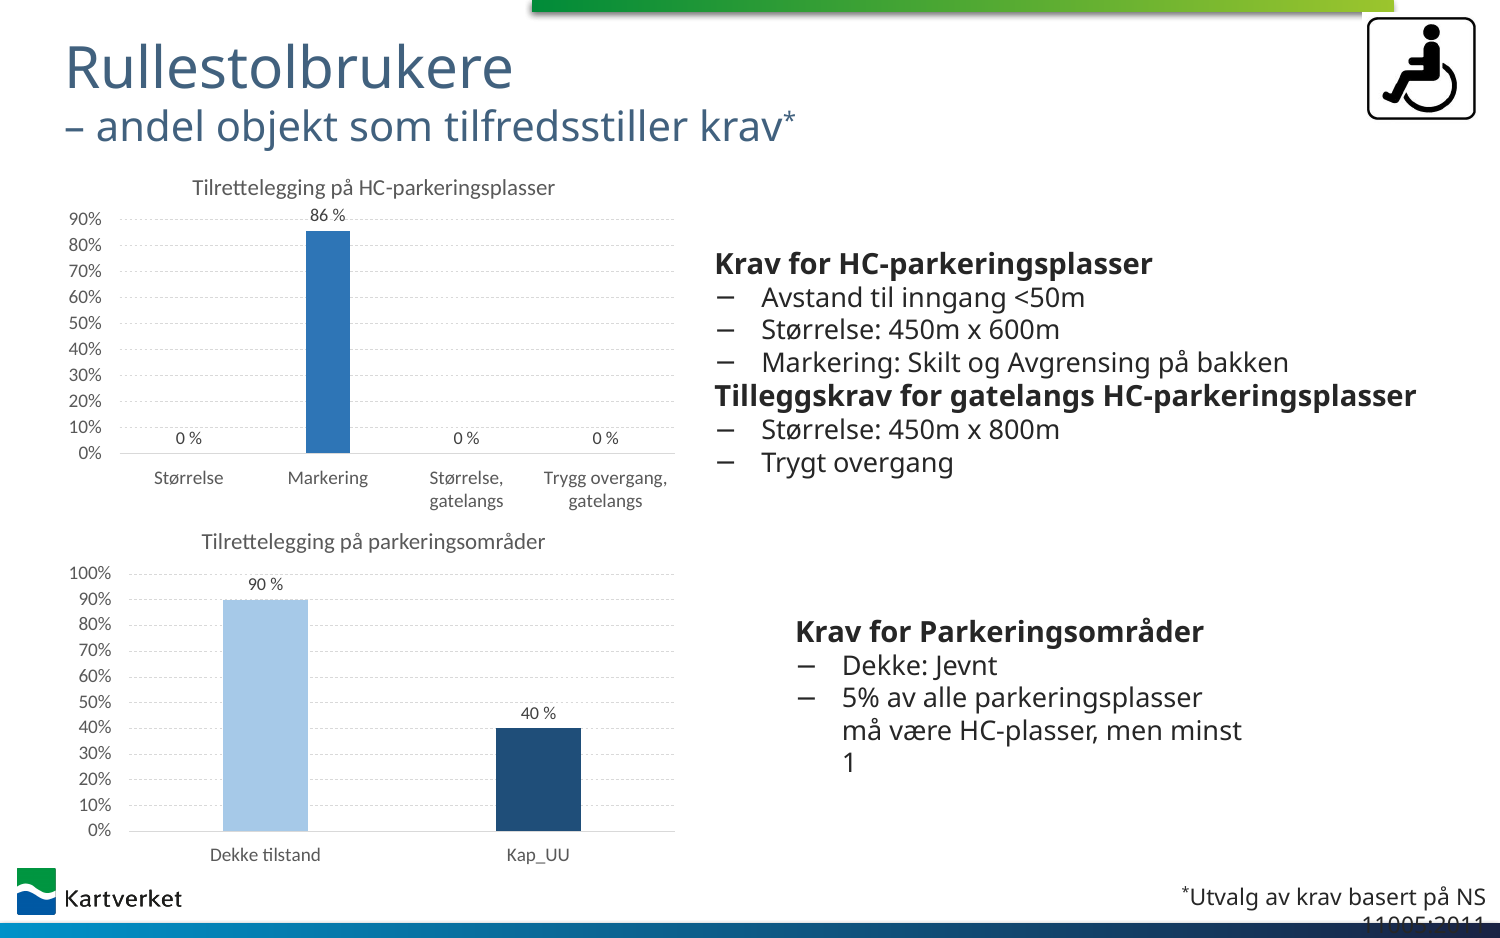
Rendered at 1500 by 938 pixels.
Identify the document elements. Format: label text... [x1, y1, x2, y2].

picture [62, 166, 686, 519]
text_box Krav for Parkeringsområder Dekke: Jevnt 5% av alle parkeringsplasser må være HC-plasser, men minst 1 [780, 605, 1261, 786]
picture [1362, 12, 1481, 126]
picture [62, 520, 686, 874]
text_box Krav for HC-parkeringsplasser Avstand til inngang <50m Størrelse: 450m x 600m Markering: Skilt og Avgrensing på bakken Tilleggskrav for gatelangs HC-parkeringsplasser Størrelse: 450m x 800m Trygt overgang [699, 237, 1433, 485]
text_box *Utvalg av krav basert på NS 11005:2011 [1068, 873, 1500, 938]
text_box Rullestolbrukere – andel objekt som tilfredsstiller krav* [49, 25, 1431, 158]
